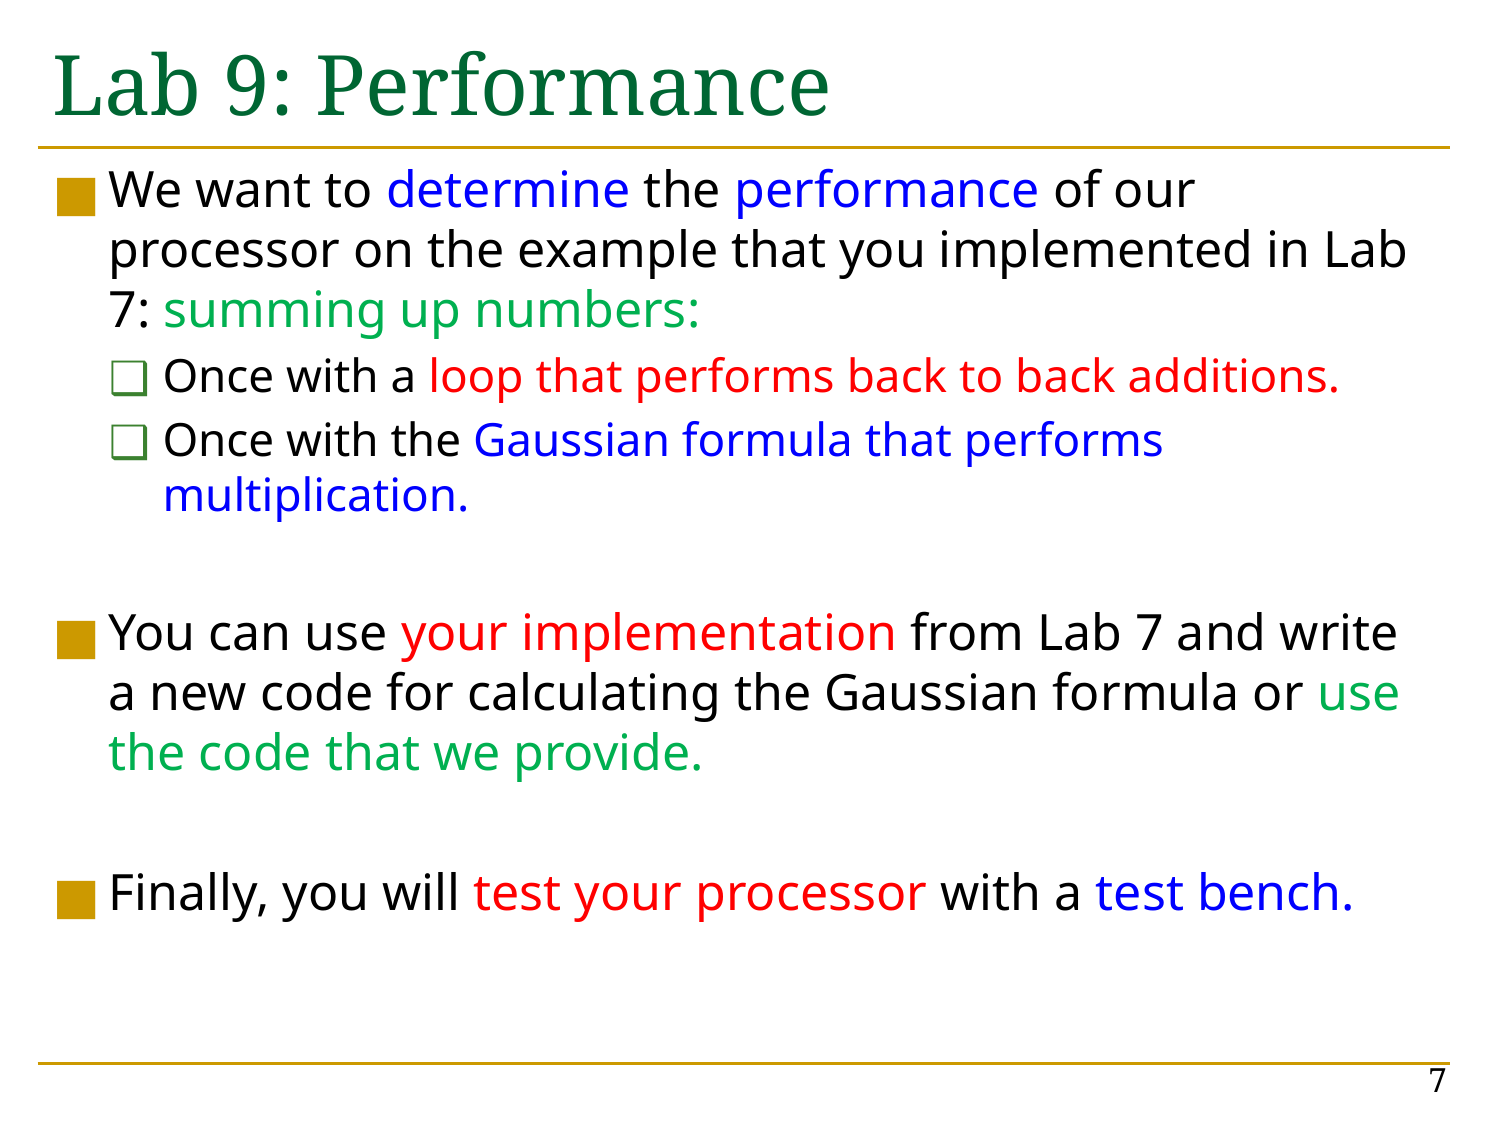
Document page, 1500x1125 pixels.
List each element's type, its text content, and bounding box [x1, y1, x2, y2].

title Lab 9: Performance [37, 24, 1450, 149]
list We want to determine the performance of our processor on the example that you implemented in Lab 7: summing up numbers: Once with a loop that performs back to back additions. Once with the Gaussian formula that performs multiplication. You can use your implementation from Lab 7 and write a new code for calculating the Gaussian formula or use the code that we provide. Finally, you will test your processor with a test bench. [37, 149, 1450, 1016]
slide_number 7 [1111, 1036, 1462, 1112]
